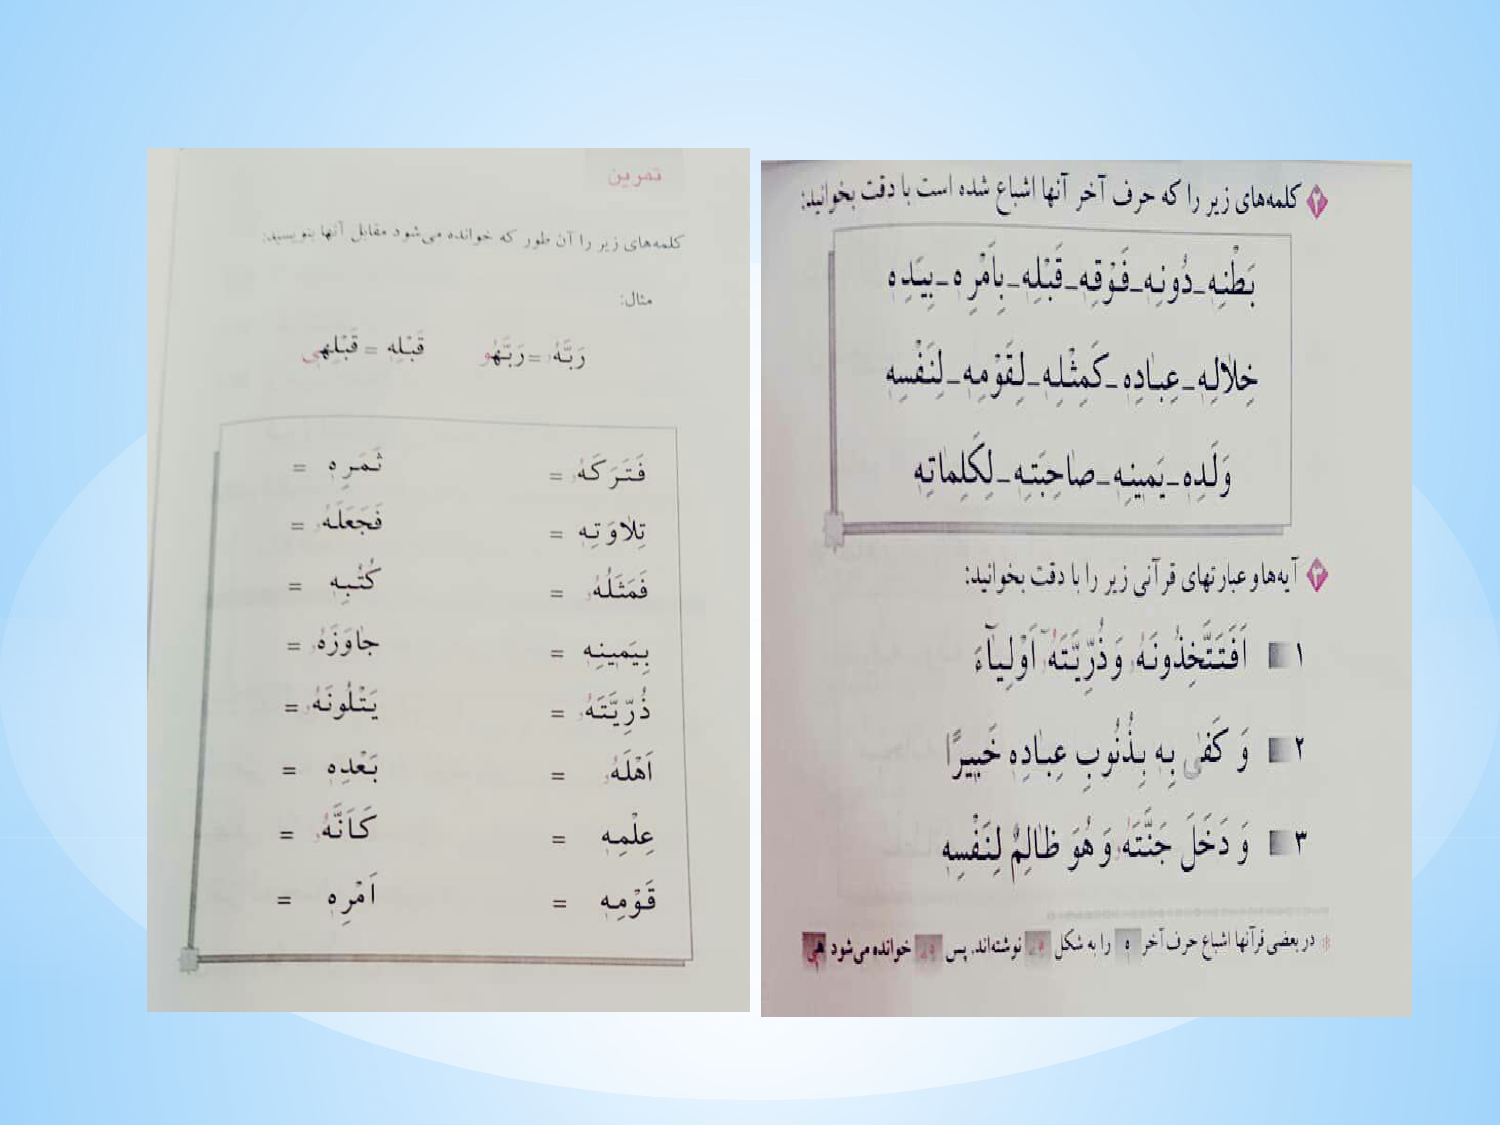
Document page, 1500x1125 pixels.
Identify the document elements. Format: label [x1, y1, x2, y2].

list [147, 148, 751, 1012]
list [761, 160, 1412, 1018]
